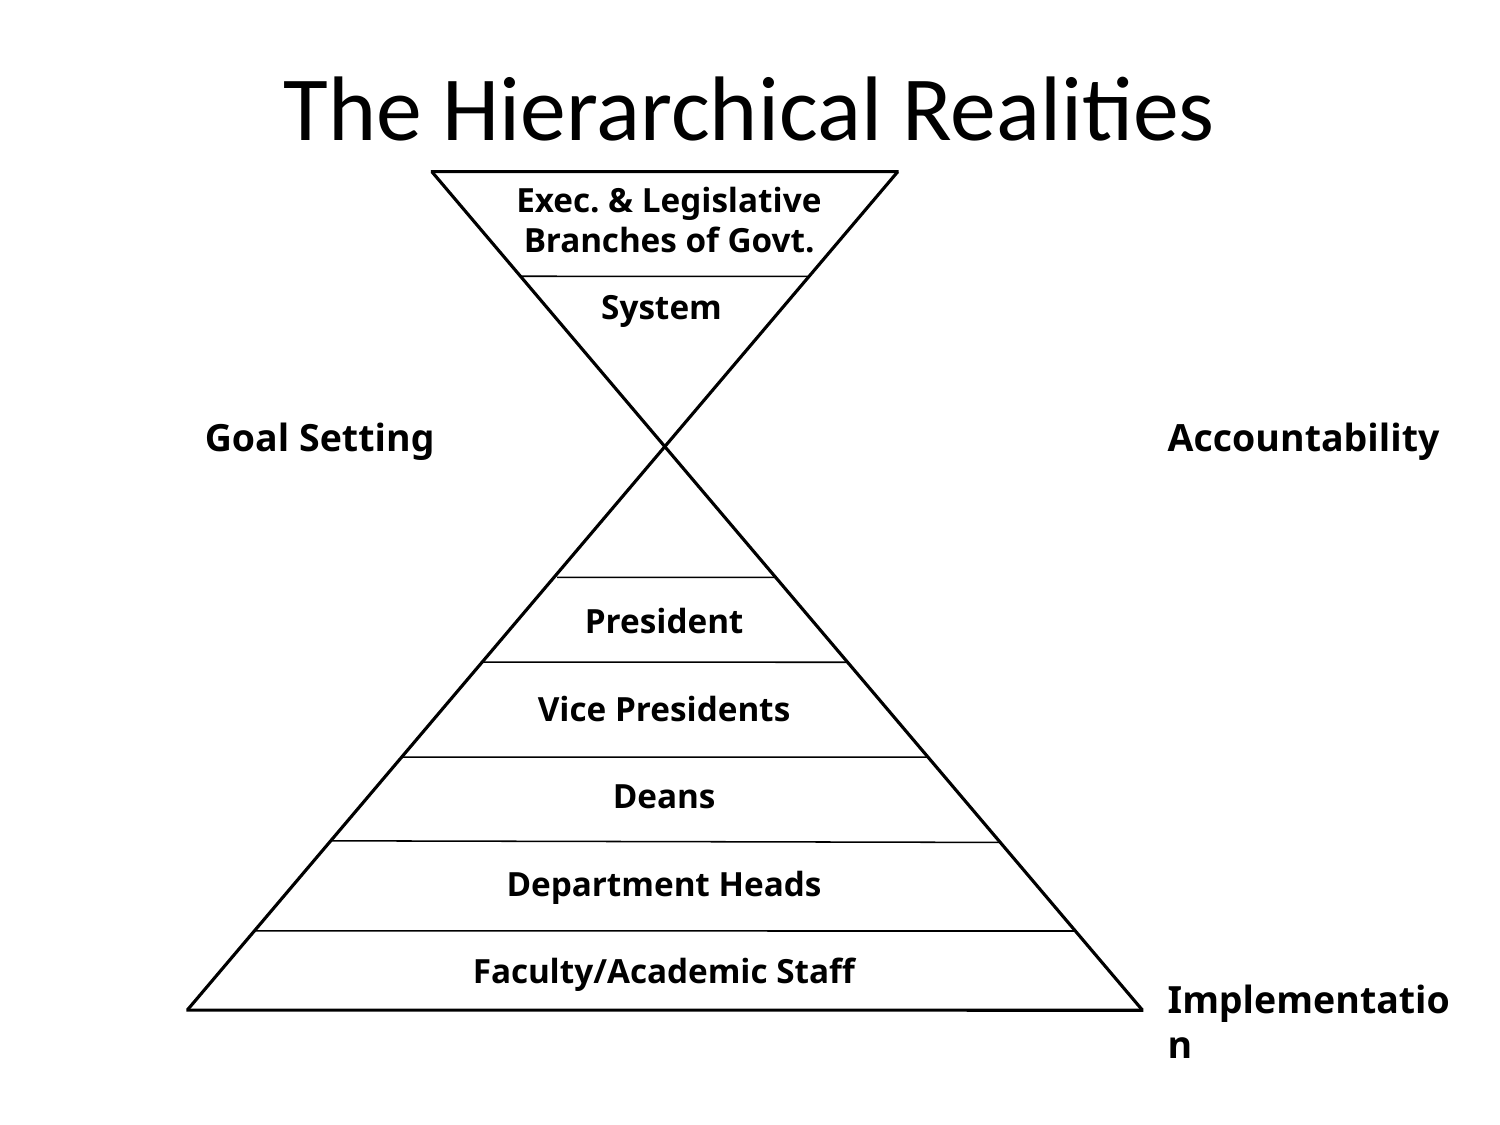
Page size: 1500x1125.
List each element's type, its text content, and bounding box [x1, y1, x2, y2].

title The Hierarchical Realities [75, 41, 1425, 199]
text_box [186, 171, 1456, 1038]
